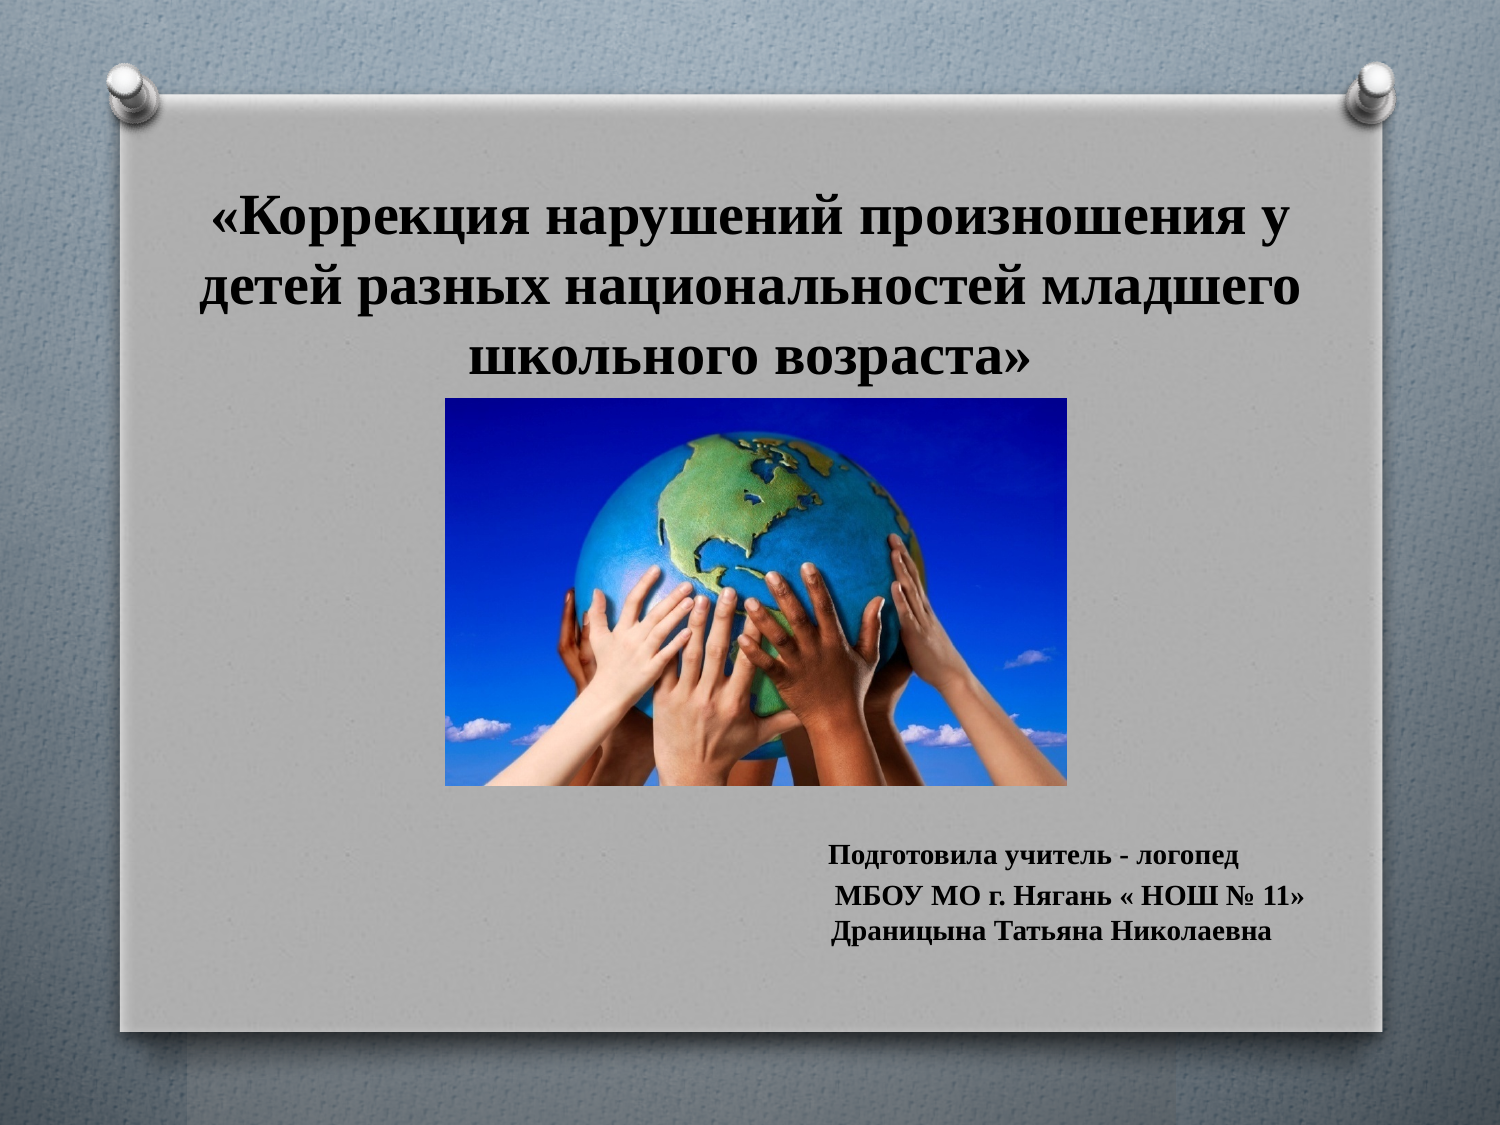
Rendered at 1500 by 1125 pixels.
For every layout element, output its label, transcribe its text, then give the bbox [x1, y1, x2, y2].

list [445, 398, 1067, 786]
picture [1317, 35, 1439, 156]
picture [75, 29, 198, 153]
title «Коррекция нарушений произношения у детей разных национальностей младшего школьного возраста» Подготовила учитель - логопед МБОУ МО г. Нягань « НОШ № 11» Драницына Татьяна Николаевна [179, 134, 1323, 809]
